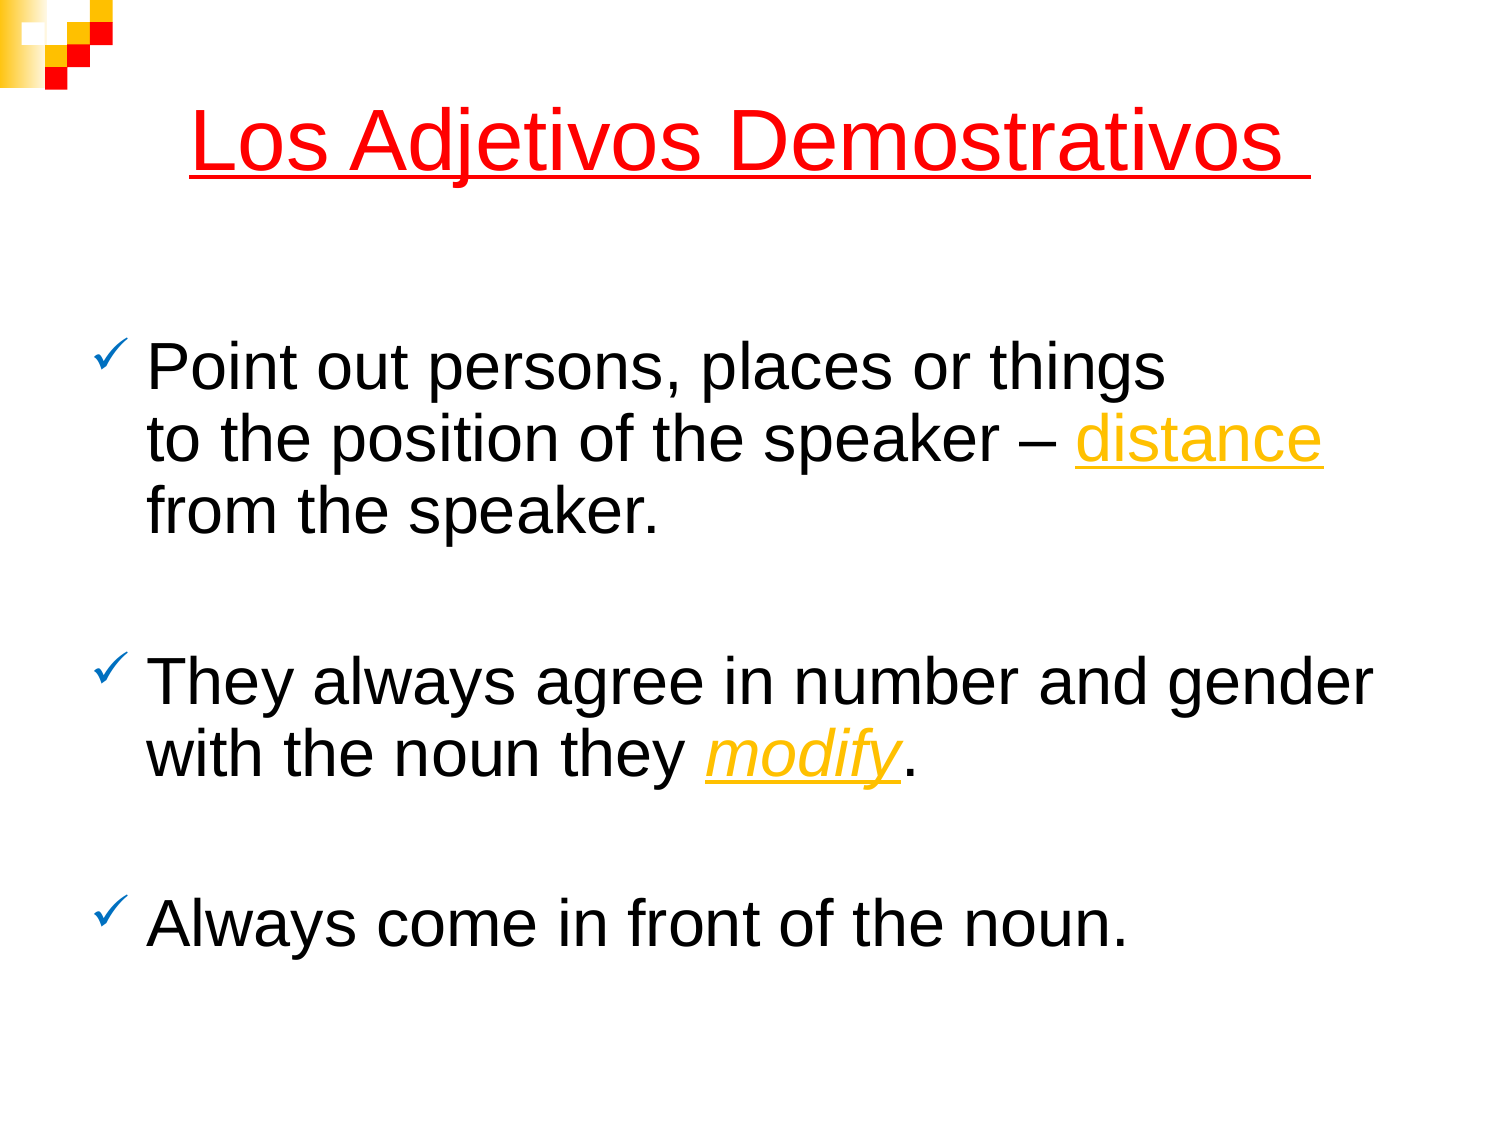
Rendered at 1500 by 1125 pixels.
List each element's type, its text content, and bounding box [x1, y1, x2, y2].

title Los Adjetivos Demostrativos [75, 75, 1425, 300]
list Point out persons, places or things relative to the position of the speaker – distance from the speaker. They always agree in number and gender with the noun they modify. Always come in front of the noun. [75, 324, 1425, 963]
